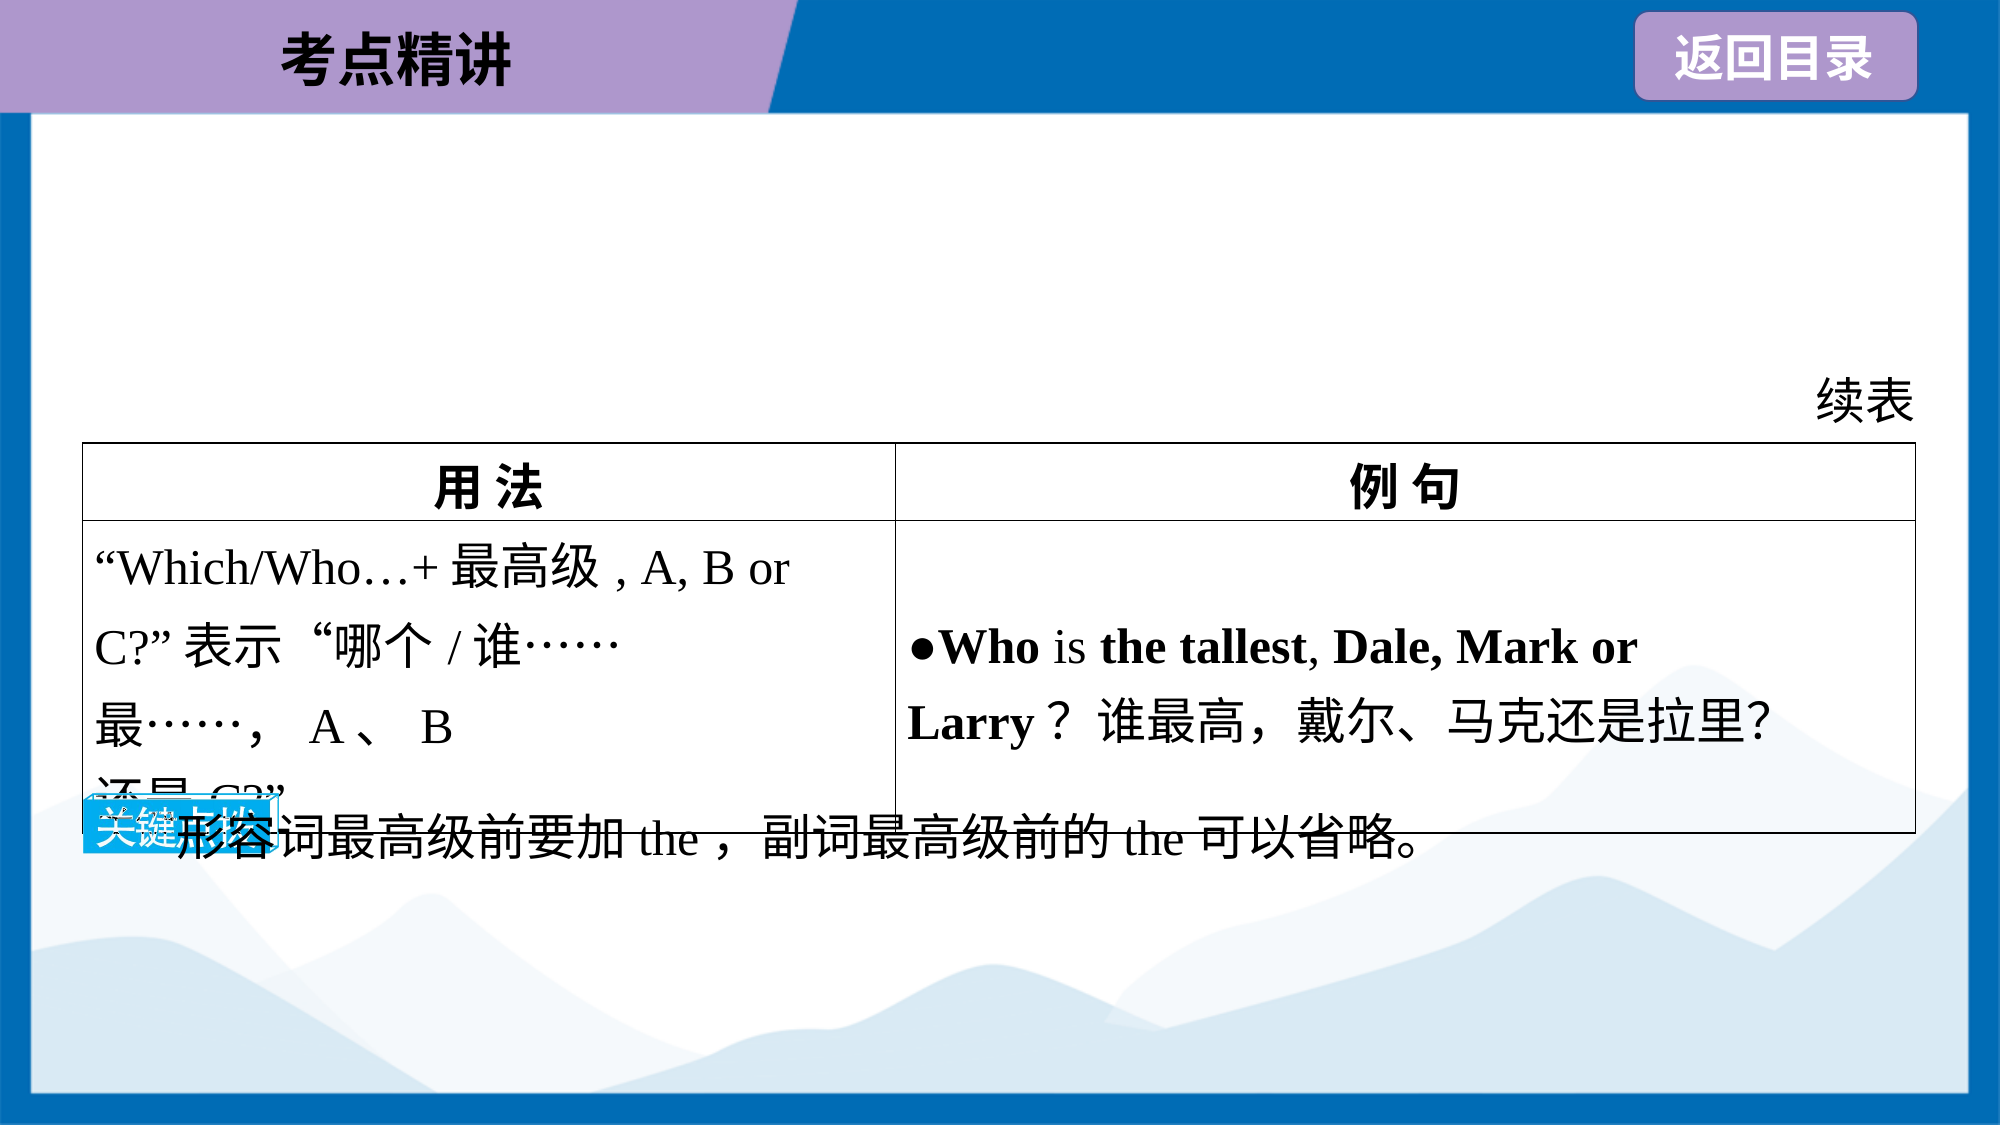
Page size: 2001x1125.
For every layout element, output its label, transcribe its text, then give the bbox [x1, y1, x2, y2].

table_header 用 法 [83, 444, 895, 520]
text_box 续表 [1814, 341, 1916, 430]
table_header 例 句 [896, 444, 1915, 520]
picture [0, 0, 2000, 1125]
text_box 形容词最高级前要加the，副词最高级前的the可以省略。 [82, 778, 1917, 857]
table_cell “Which/Who…+最高级, A, B or C?”表示“哪个/谁……最……，A、B 还是C?” [83, 521, 895, 778]
table_cell ●Who is the tallest, Dale, Mark or Larry？谁最高，戴尔、马克还是拉里？ [896, 521, 1915, 778]
